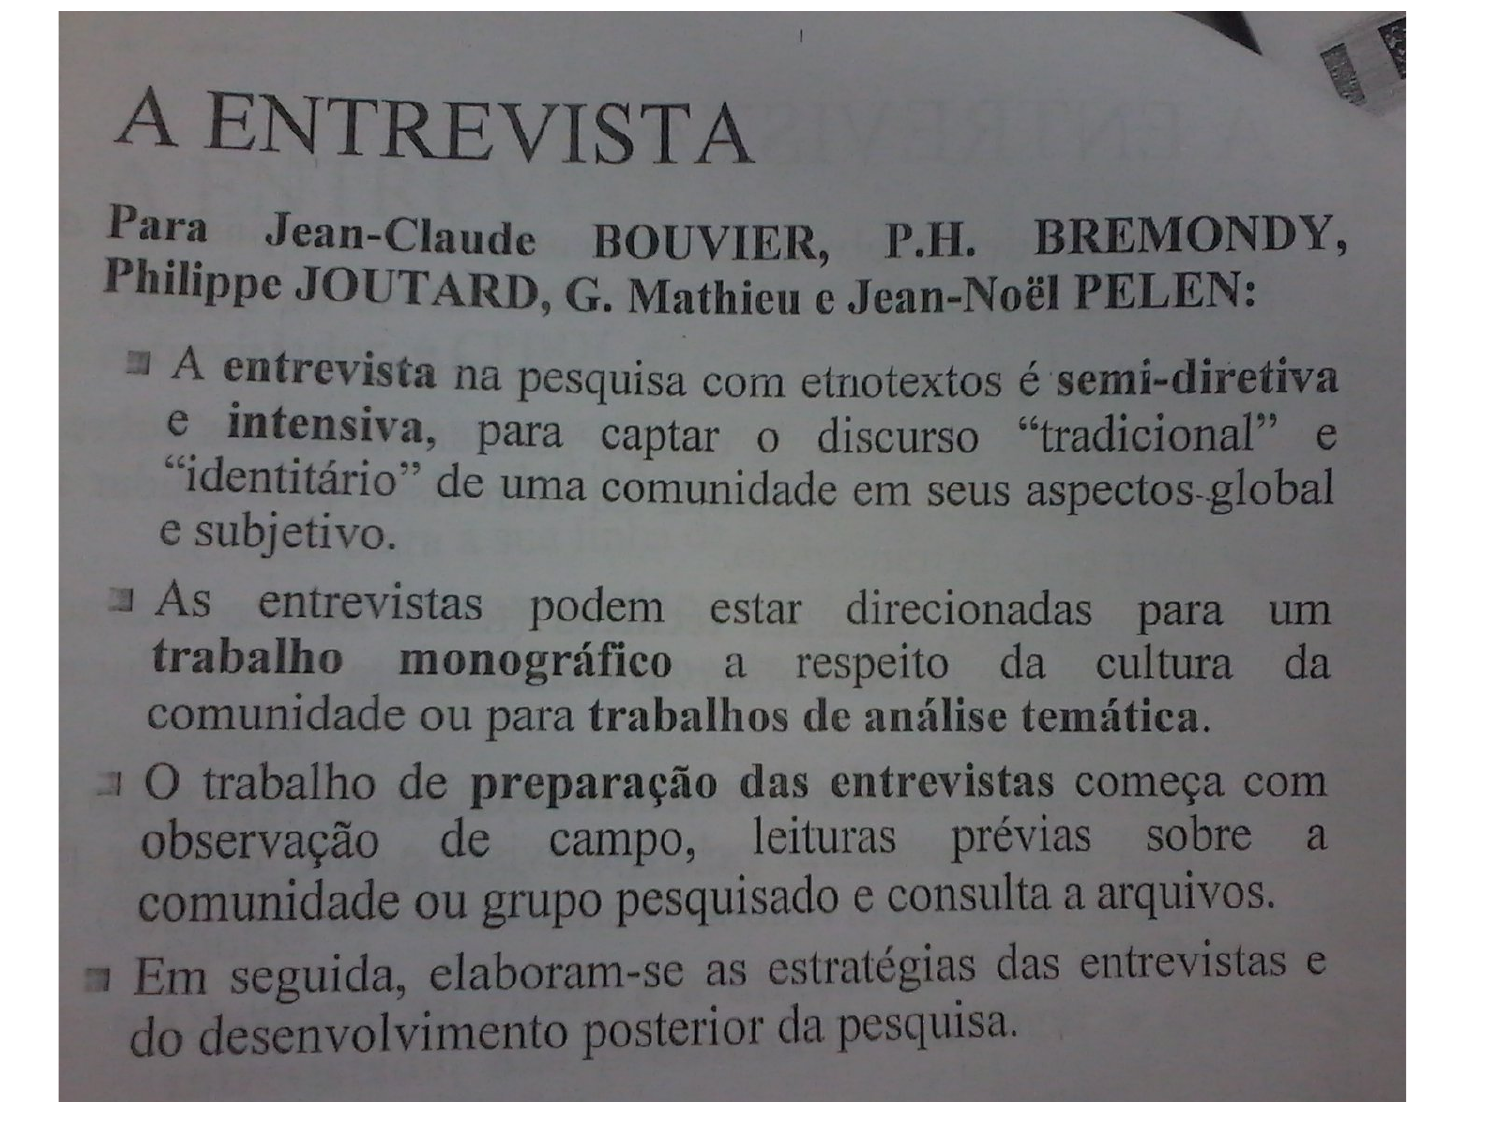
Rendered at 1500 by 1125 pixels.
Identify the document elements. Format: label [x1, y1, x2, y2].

picture [58, 11, 1407, 1102]
